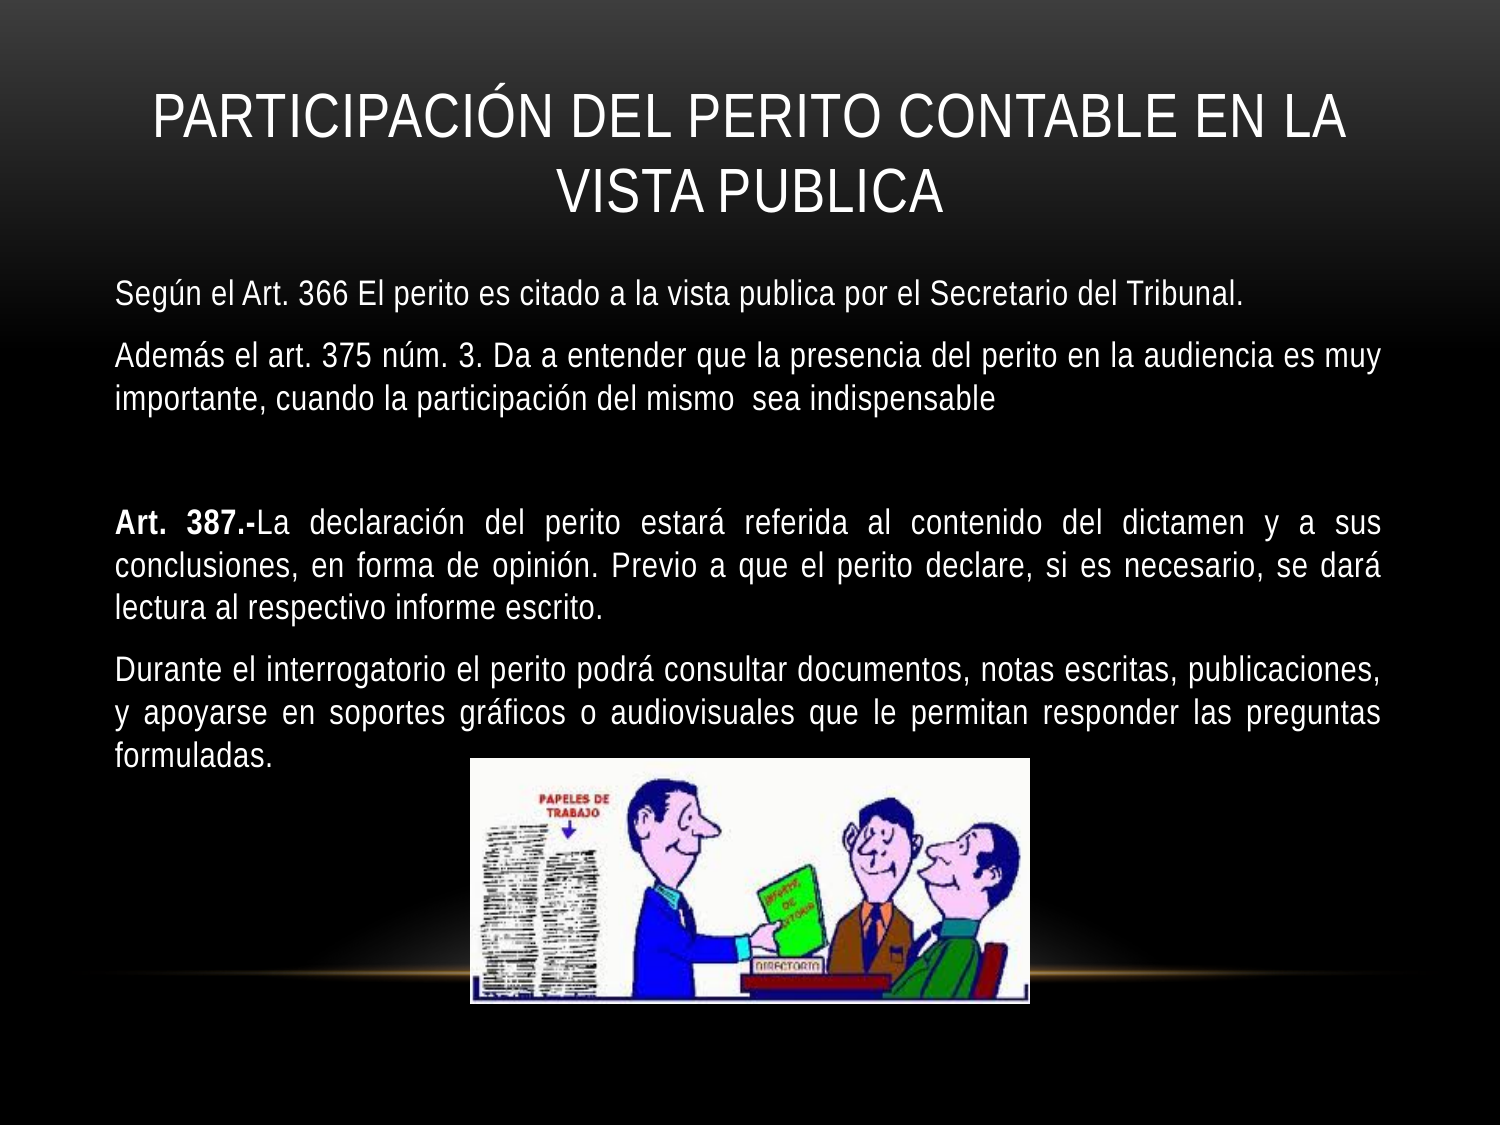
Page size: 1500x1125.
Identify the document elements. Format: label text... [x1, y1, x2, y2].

title Participación del perito contable en la vista publica [99, 45, 1400, 233]
list Según el Art. 366 El perito es citado a la vista publica por el Secretario del Tribunal. Además el art. 375 núm. 3. Da a entender que la presencia del perito en la audiencia es muy importante, cuando la participación del mismo sea indispensable Art. 387.-La declaración del perito estará referida al contenido del dictamen y a sus conclusiones, en forma de opinión. Previo a que el perito declare, si es necesario, se dará lectura al respectivo informe escrito. Durante el interrogatorio el perito podrá consultar documentos, notas escritas, publicaciones, y apoyarse en soportes gráficos o audiovisuales que le permitan responder las preguntas formuladas. [99, 262, 1400, 938]
picture [0, 0, 1500, 1125]
